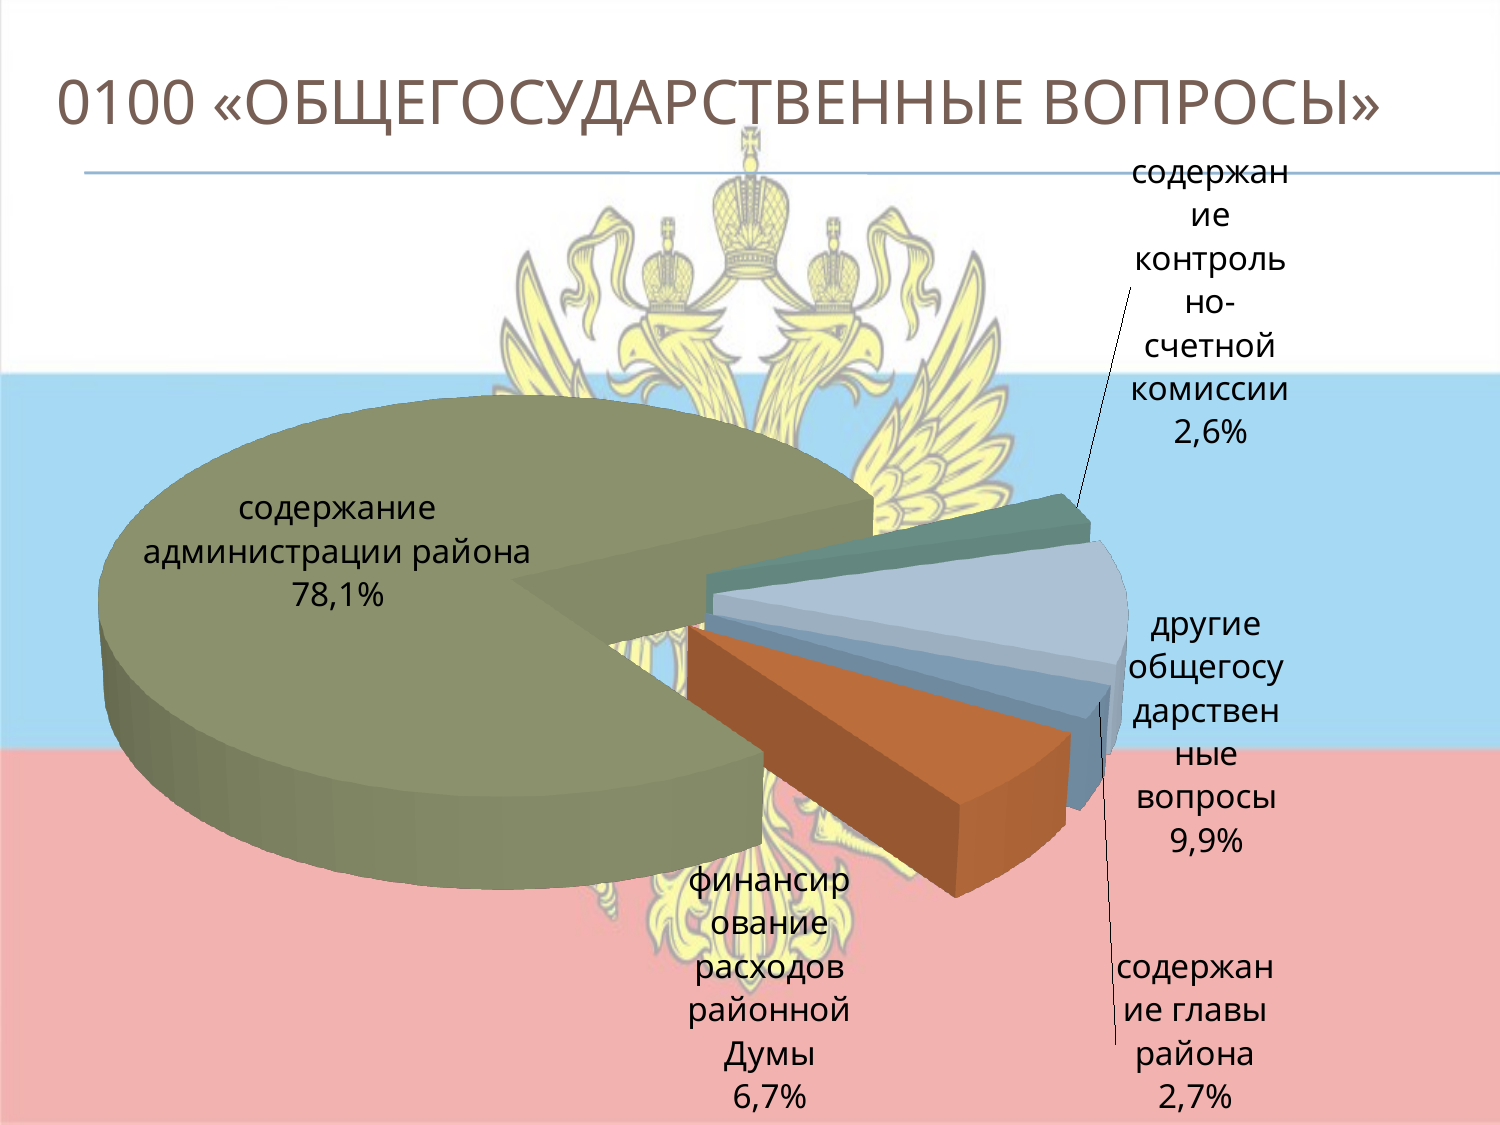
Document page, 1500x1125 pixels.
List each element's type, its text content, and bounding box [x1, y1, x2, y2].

chart [29, 148, 1455, 1125]
title 0100 «Общегосударственные вопросы» [41, 30, 1467, 169]
